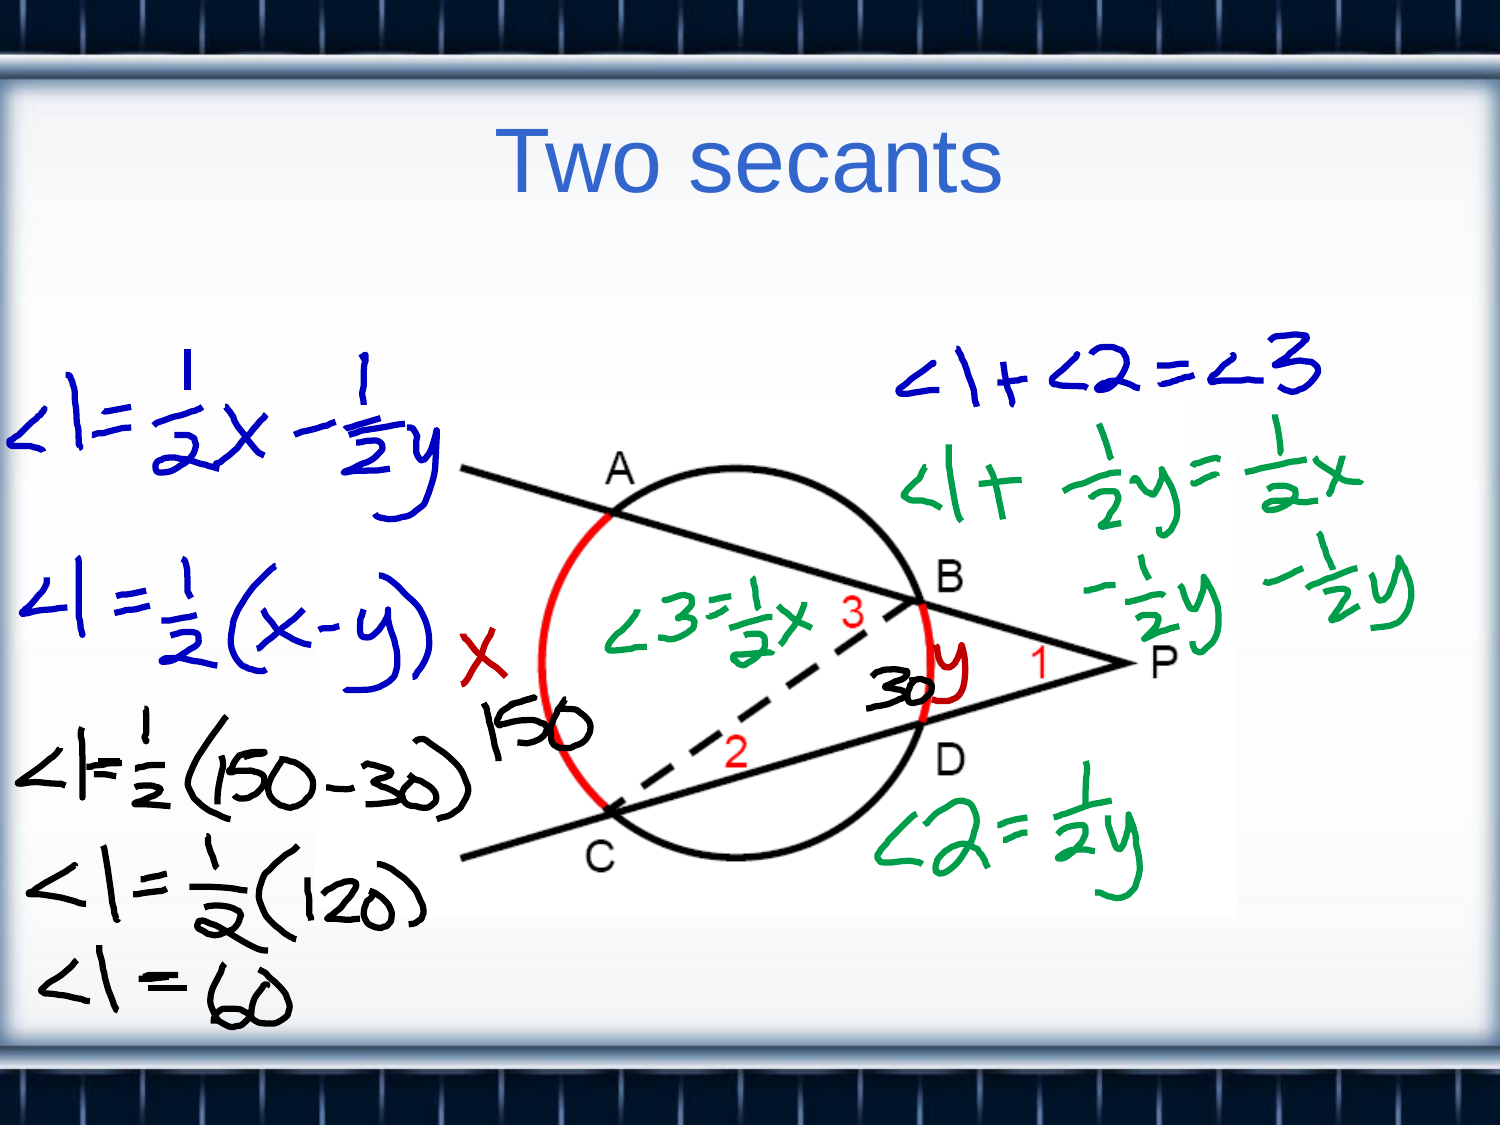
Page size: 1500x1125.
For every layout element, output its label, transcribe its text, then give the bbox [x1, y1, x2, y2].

text_box [1209, 354, 1264, 383]
text_box [133, 784, 171, 807]
text_box [1159, 374, 1195, 385]
text_box [102, 406, 132, 413]
text_box [160, 631, 218, 667]
text_box [140, 872, 167, 881]
text_box [256, 608, 305, 650]
text_box [1274, 414, 1283, 455]
text_box [1268, 333, 1319, 393]
text_box [1369, 557, 1413, 629]
text_box [897, 362, 940, 395]
text_box [79, 727, 84, 799]
text_box [261, 608, 284, 631]
text_box [154, 434, 220, 474]
text_box [16, 748, 66, 787]
text_box [186, 715, 231, 820]
text_box [209, 963, 250, 1028]
text_box [1244, 458, 1307, 474]
text_box [161, 614, 198, 622]
text_box [1328, 455, 1344, 495]
text_box [228, 751, 266, 800]
text_box [229, 565, 276, 672]
text_box [21, 577, 68, 615]
text_box [1156, 362, 1189, 367]
text_box [134, 764, 165, 770]
text_box [258, 845, 299, 941]
text_box [93, 773, 117, 777]
picture [0, 0, 1500, 1125]
text_box [215, 413, 267, 465]
text_box [98, 945, 119, 1012]
text_box [267, 757, 307, 809]
text_box [27, 864, 87, 905]
text_box [246, 436, 265, 457]
text_box [1323, 588, 1360, 622]
text_box [1002, 361, 1013, 396]
text_box [196, 904, 269, 952]
text_box [133, 888, 168, 896]
text_box [153, 406, 203, 427]
text_box [1009, 377, 1028, 383]
text_box [294, 429, 307, 436]
text_box [225, 406, 247, 436]
text_box [138, 976, 169, 980]
text_box [1090, 346, 1141, 391]
text_box [115, 589, 147, 597]
text_box [1317, 531, 1334, 571]
text_box [359, 353, 367, 396]
text_box [1263, 567, 1304, 584]
text_box [250, 968, 291, 1025]
text_box [1306, 567, 1358, 590]
text_box [1051, 353, 1088, 389]
text_box [65, 374, 81, 449]
text_box [1338, 469, 1362, 483]
text_box [280, 627, 307, 646]
text_box [1263, 484, 1319, 511]
text_box [1313, 456, 1337, 476]
text_box [206, 835, 218, 869]
title Two secants [74, 62, 1426, 251]
text_box [102, 845, 119, 921]
text_box [86, 762, 122, 768]
text_box [40, 959, 90, 1002]
text_box [189, 886, 248, 892]
text_box [143, 707, 147, 743]
text_box [76, 556, 84, 636]
text_box [956, 347, 976, 396]
text_box [181, 558, 192, 599]
text_box [216, 755, 224, 805]
text_box [91, 426, 132, 436]
text_box [8, 407, 46, 452]
text_box [114, 604, 151, 614]
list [314, 399, 1186, 908]
